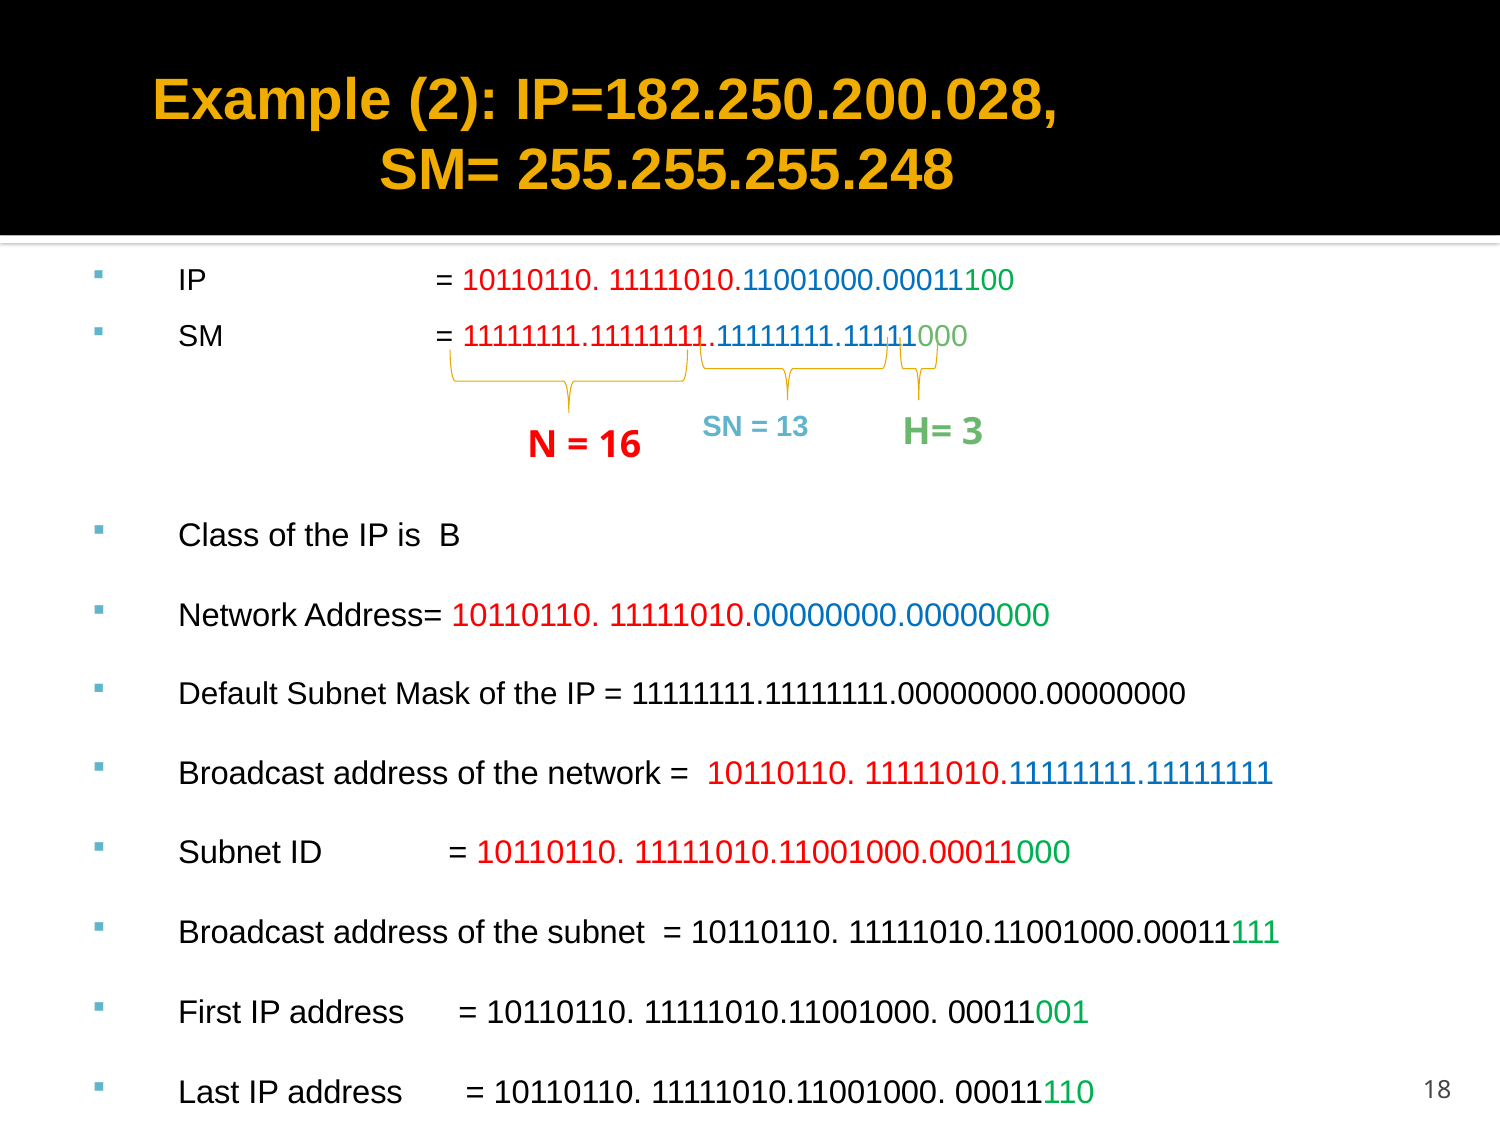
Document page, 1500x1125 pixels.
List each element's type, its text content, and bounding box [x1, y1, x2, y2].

text_box [899, 336, 939, 399]
text_box H= 3 [887, 399, 1038, 460]
text_box SN = 13 [687, 399, 838, 450]
text_box N = 16 [512, 412, 663, 473]
text_box [449, 349, 689, 412]
text_box [699, 336, 889, 399]
slide_number 18 [1345, 1062, 1467, 1108]
title Example (2): IP=182.250.200.028, SM= 255.255.255.248 [137, 37, 1413, 225]
list IP = 10110110. 11111010.11001000.00011100 SM = 11111111.11111111.11111111.11111000 Class of the IP is B Network Address= 10110110. 11111010.00000000.00000000 Default Subnet Mask of the IP = 11111111.11111111.00000000.00000000 Broadcast address of the network = 10110110. 11111010.11111111.11111111 Subnet ID = 10110110. 11111010.11001000.00011000 Broadcast address of the subnet = 10110110. 11111010.11001000.00011111 First IP address = 10110110. 11111010.11001000. 00011001 Last IP address = 10110110. 11111010.11001000. 00011110 [37, 237, 1500, 1125]
